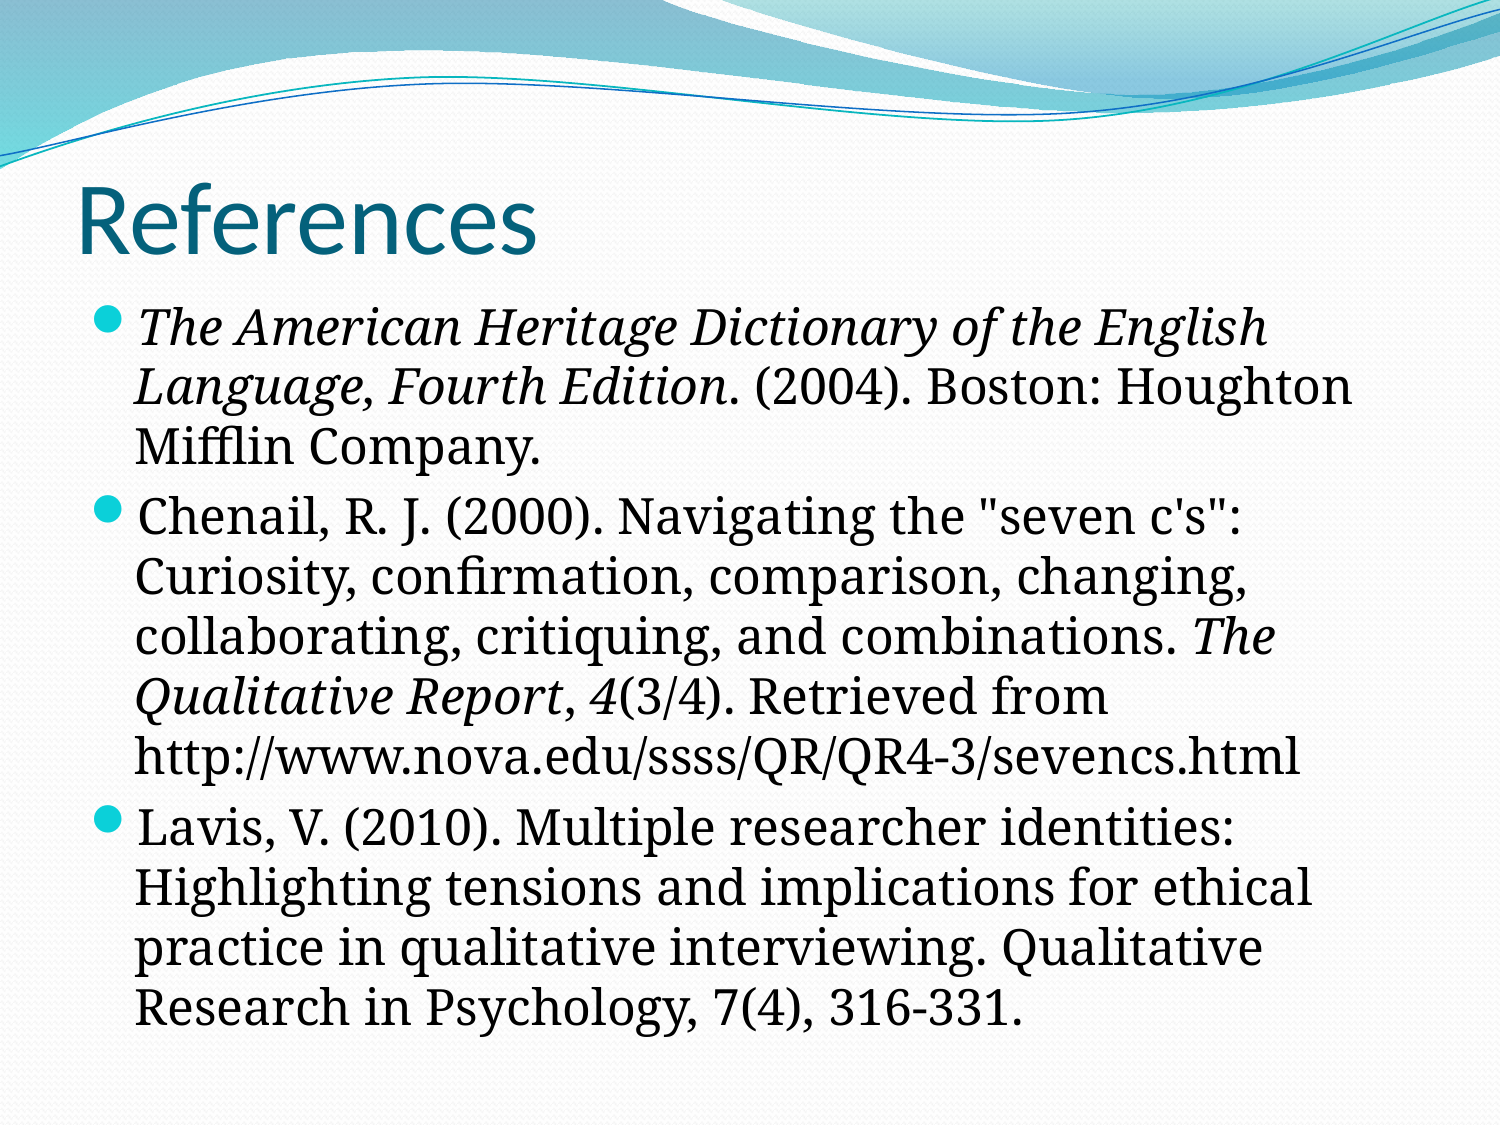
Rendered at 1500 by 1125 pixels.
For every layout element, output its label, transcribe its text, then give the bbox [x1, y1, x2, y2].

list The American Heritage Dictionary of the English Language, Fourth Edition. (2004). Boston: Houghton Mifflin Company. Chenail, R. J. (2000). Navigating the "seven c's": Curiosity, confirmation, comparison, changing, collaborating, critiquing, and combinations. The Qualitative Report, 4(3/4). Retrieved from http://www.nova.edu/ssss/QR/QR4-3/sevencs.html Lavis, V. (2010). Multiple researcher identities: Highlighting tensions and implications for ethical practice in qualitative interviewing. Qualitative Research in Psychology, 7(4), 316-331. [74, 287, 1426, 1063]
title References [74, 115, 1426, 276]
